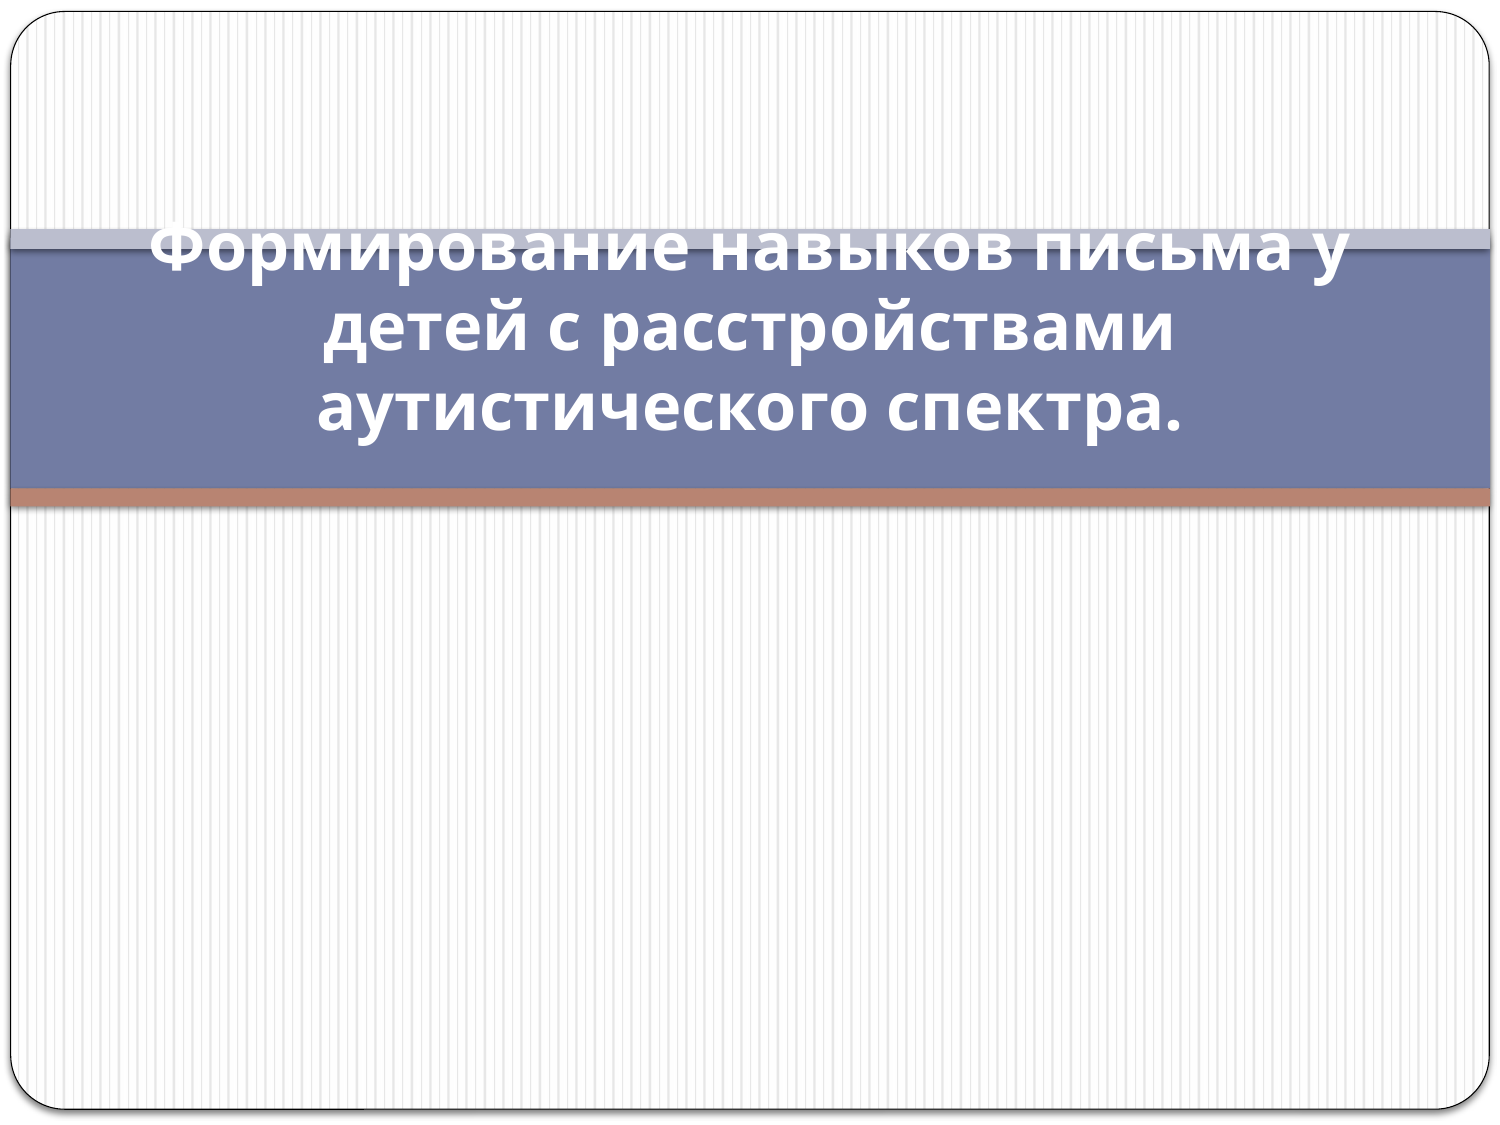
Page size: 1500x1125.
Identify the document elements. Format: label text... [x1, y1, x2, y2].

title Формирование навыков письма у детей с расстройствами аутистического спектра. [75, 247, 1425, 489]
